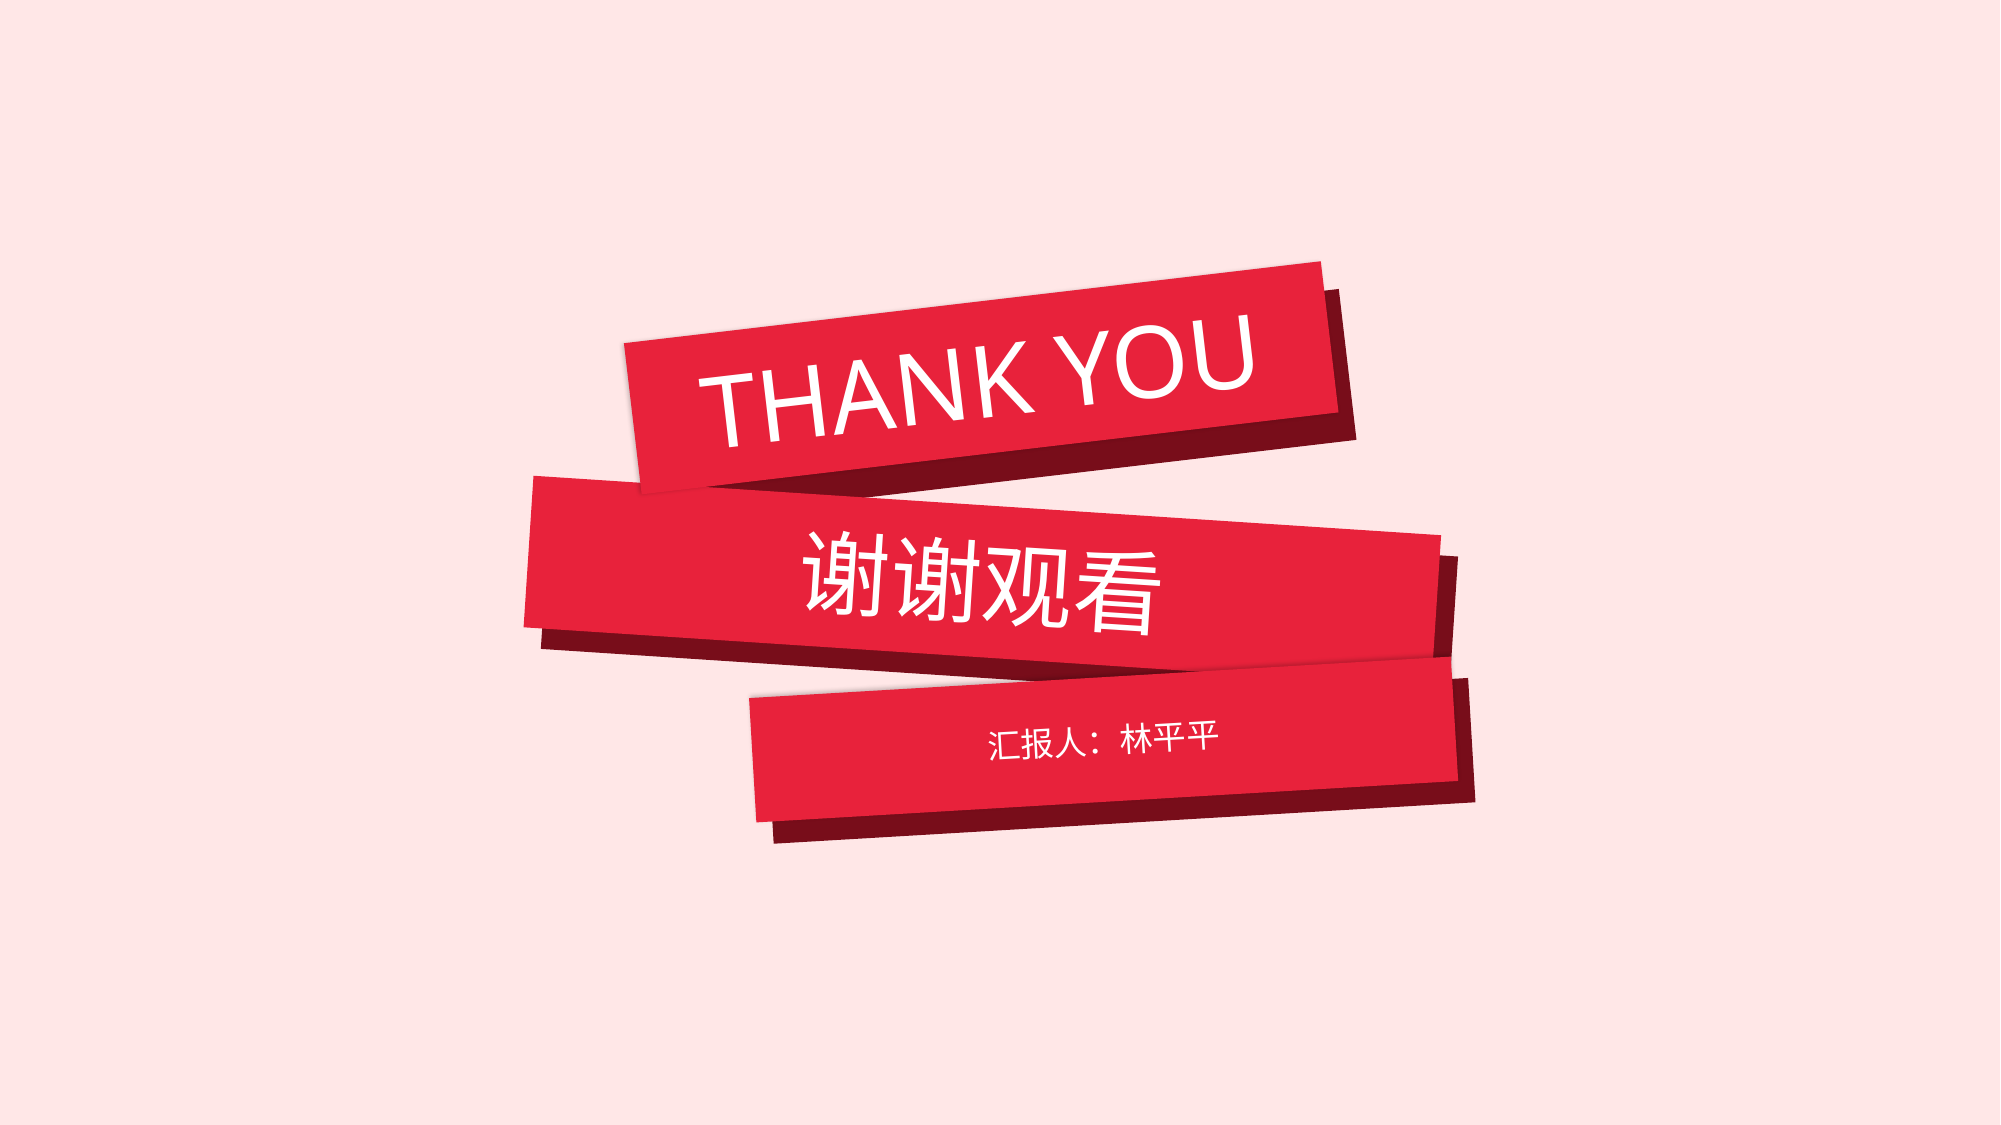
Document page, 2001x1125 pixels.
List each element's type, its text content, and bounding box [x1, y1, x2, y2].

text_box [539, 630, 1143, 679]
text_box [740, 287, 1358, 497]
text_box 谢谢观看 [522, 474, 1443, 670]
text_box THANK YOU [622, 260, 1340, 496]
text_box [771, 676, 1477, 845]
text_box [1435, 554, 1460, 653]
text_box 汇报人：林平平 [747, 655, 1460, 824]
